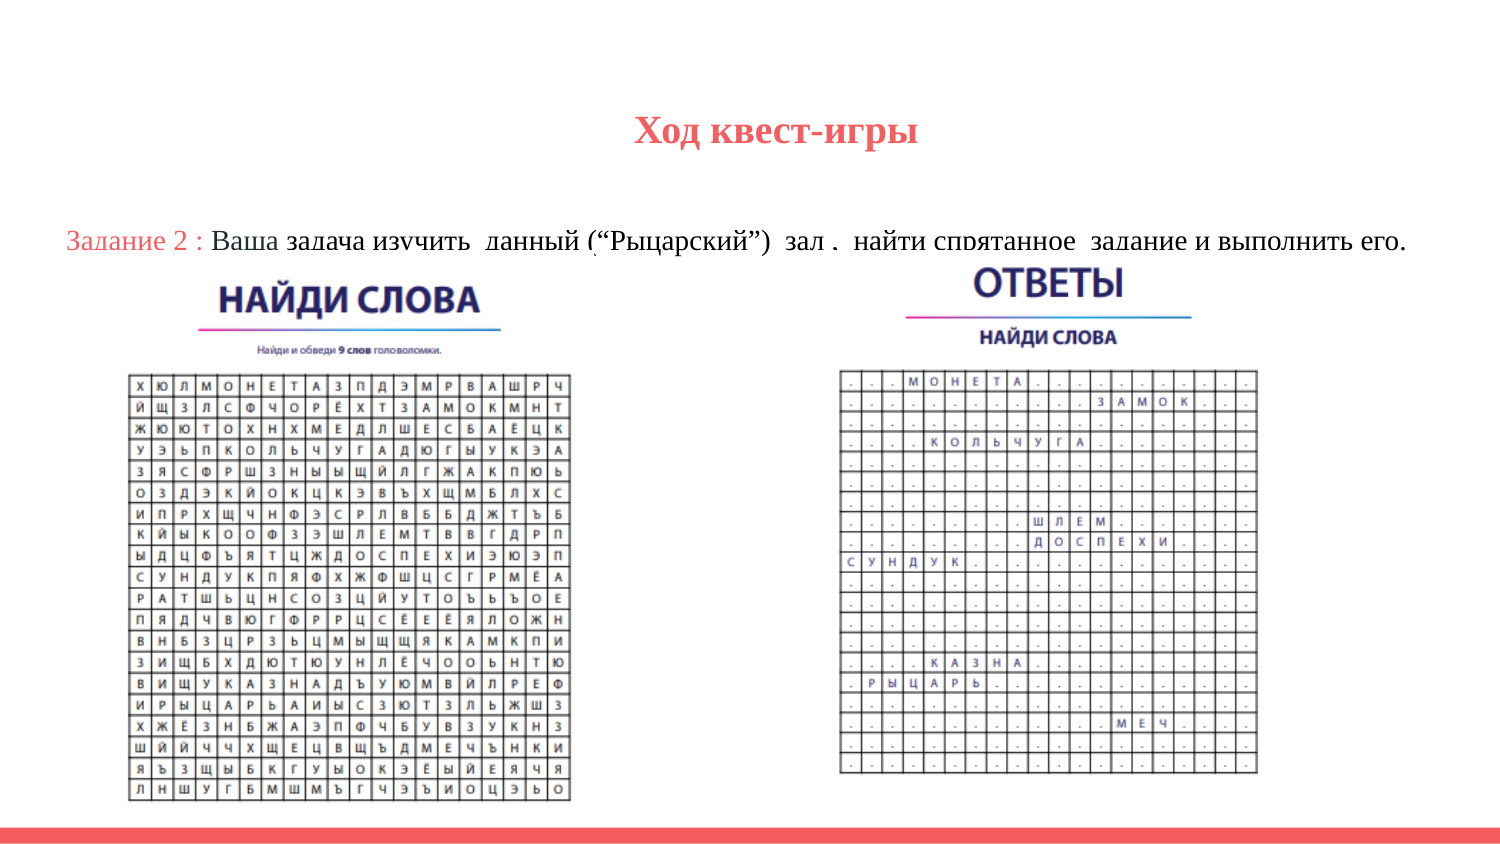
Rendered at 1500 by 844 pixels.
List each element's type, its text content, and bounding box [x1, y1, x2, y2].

list Задание 2 : Ваша задача изучить данный (“Рыцарский”) зал , найти спрятанное задание и выполнить его. [51, 189, 1449, 750]
picture [87, 249, 594, 811]
picture [813, 249, 1286, 792]
title Ход квест-игры [51, 64, 1449, 167]
